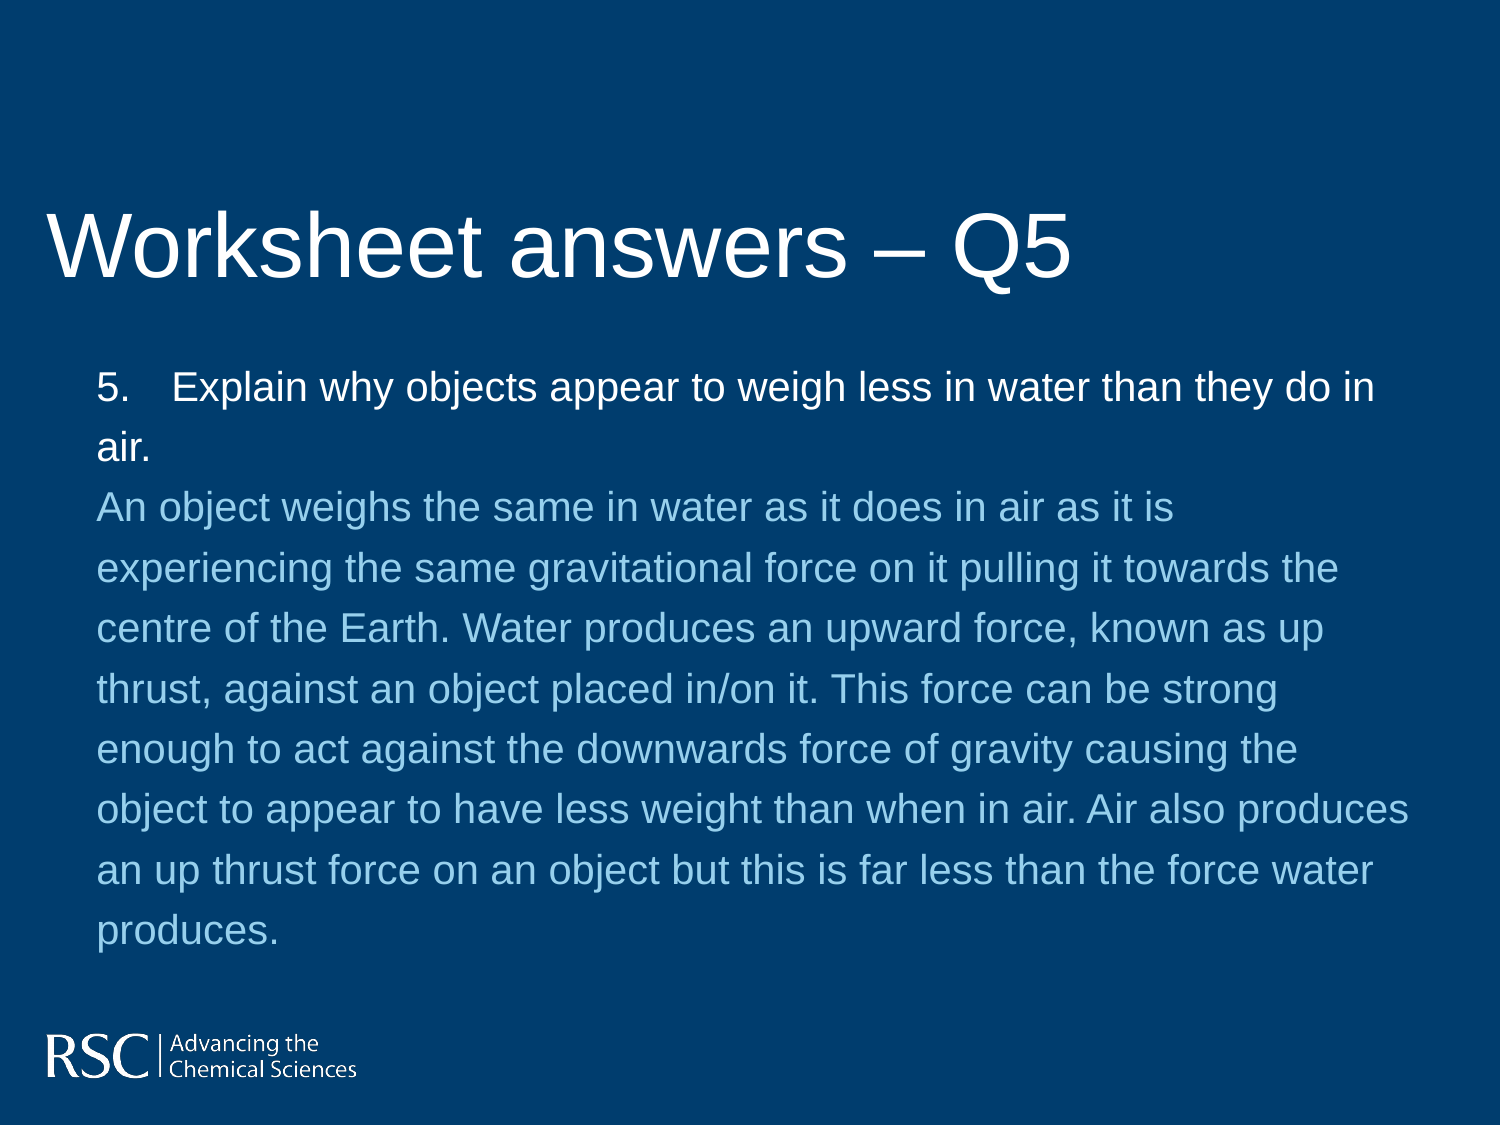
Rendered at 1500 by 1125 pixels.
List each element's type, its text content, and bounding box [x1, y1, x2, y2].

text_box Worksheet answers – Q5 [31, 178, 1202, 304]
picture [42, 1028, 362, 1082]
text_box Explain why objects appear to weigh less in water than they do in air. An object weighs the same in water as it does in air as it is experiencing the same gravitational force on it pulling it towards the centre of the Earth. Water produces an upward force, known as up thrust, against an object placed in/on it. This force can be strong enough to act against the downwards force of gravity causing the object to appear to have less weight than when in air. Air also produces an up thrust force on an object but this is far less than the force water produces. [81, 316, 1432, 1012]
